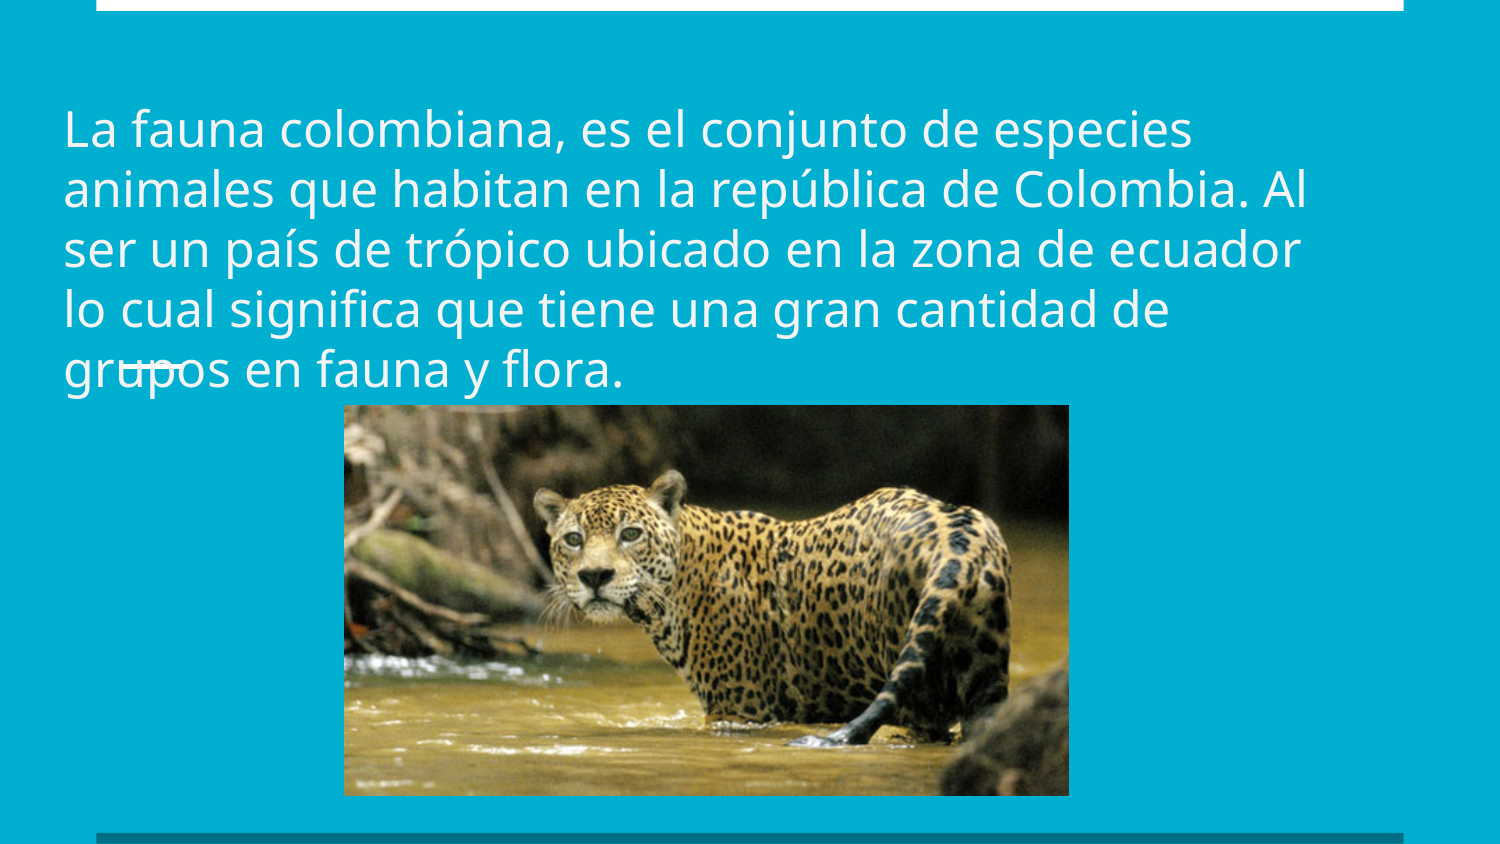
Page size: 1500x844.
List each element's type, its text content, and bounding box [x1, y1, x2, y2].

subtitle La fauna colombiana, es el conjunto de especies animales que habitan en la república de Colombia. Al ser un país de trópico ubicado en la zona de ecuador lo cual significa que tiene una gran cantidad de grupos en fauna y flora. [48, 22, 1344, 413]
picture [344, 405, 1069, 796]
